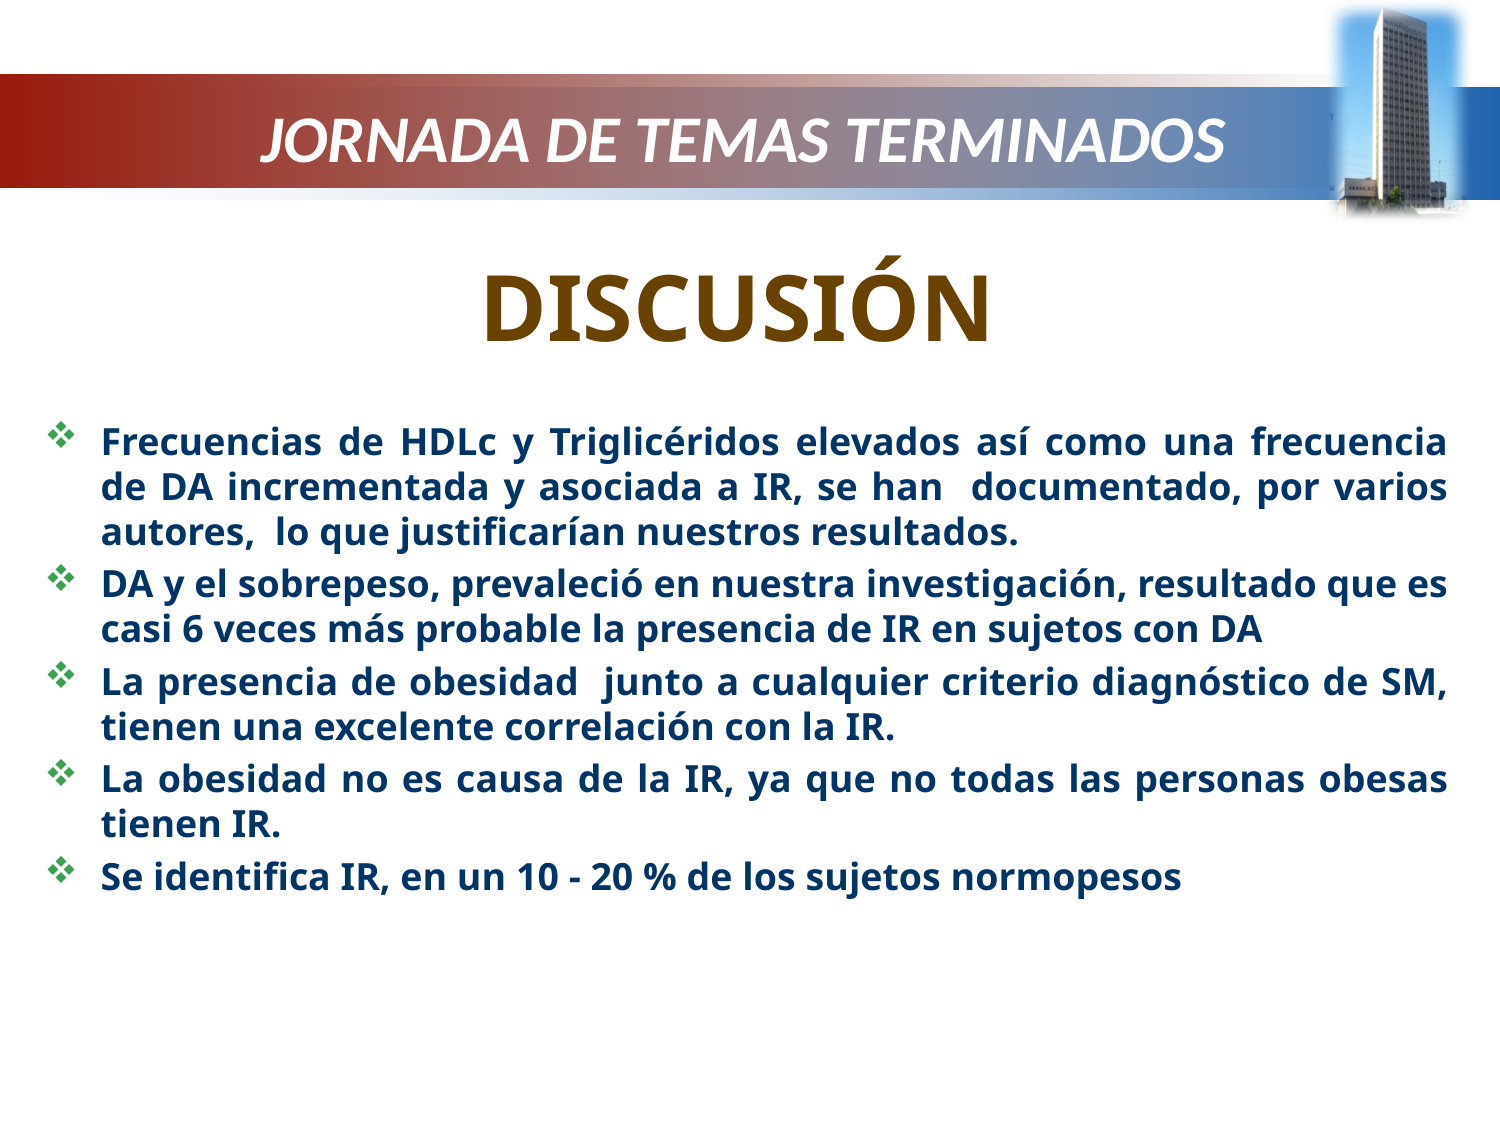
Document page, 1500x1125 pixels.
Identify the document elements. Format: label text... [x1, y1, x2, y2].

picture [1342, 22, 1458, 200]
list Frecuencias de HDLc y Triglicéridos elevados así como una frecuencia de DA incrementada y asociada a IR, se han documentado, por varios autores, lo que justificarían nuestros resultados. DA y el sobrepeso, prevaleció en nuestra investigación, resultado que es casi 6 veces más probable la presencia de IR en sujetos con DA La presencia de obesidad junto a cualquier criterio diagnóstico de SM, tienen una excelente correlación con la IR. La obesidad no es causa de la IR, ya que no todas las personas obesas tienen IR. Se identifica IR, en un 10 - 20 % de los sujetos normopesos [29, 409, 1466, 1034]
title JORNADA DE TEMAS TERMINADOS [137, 89, 1351, 183]
text_box DISCUSIÓN [112, 210, 1363, 399]
